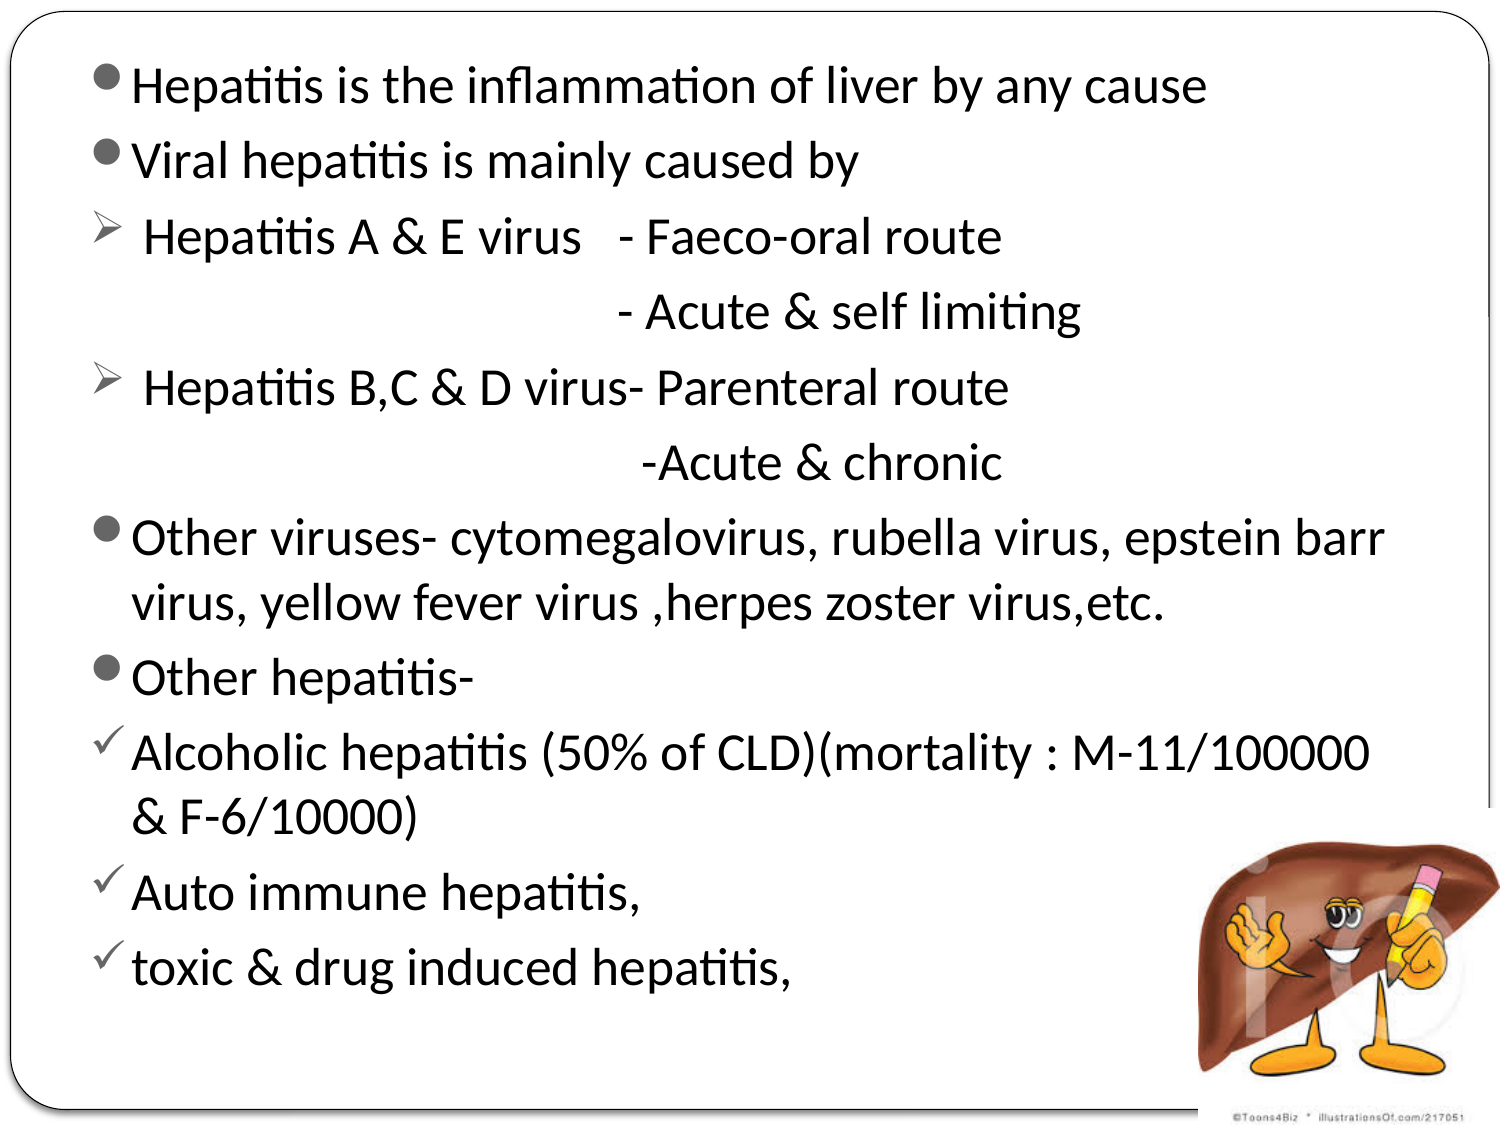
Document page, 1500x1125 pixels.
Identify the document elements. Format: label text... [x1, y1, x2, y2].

picture [1198, 808, 1500, 1125]
list Hepatitis is the inflammation of liver by any cause Viral hepatitis is mainly caused by Hepatitis A & E virus - Faeco-oral route - Acute & self limiting Hepatitis B,C & D virus- Parenteral route -Acute & chronic Other viruses- cytomegalovirus, rubella virus, epstein barr virus, yellow fever virus ,herpes zoster virus,etc. Other hepatitis- Alcoholic hepatitis (50% of CLD)(mortality : M-11/100000 & F-6/10000) Auto immune hepatitis, toxic & drug induced hepatitis, [75, 42, 1425, 1005]
